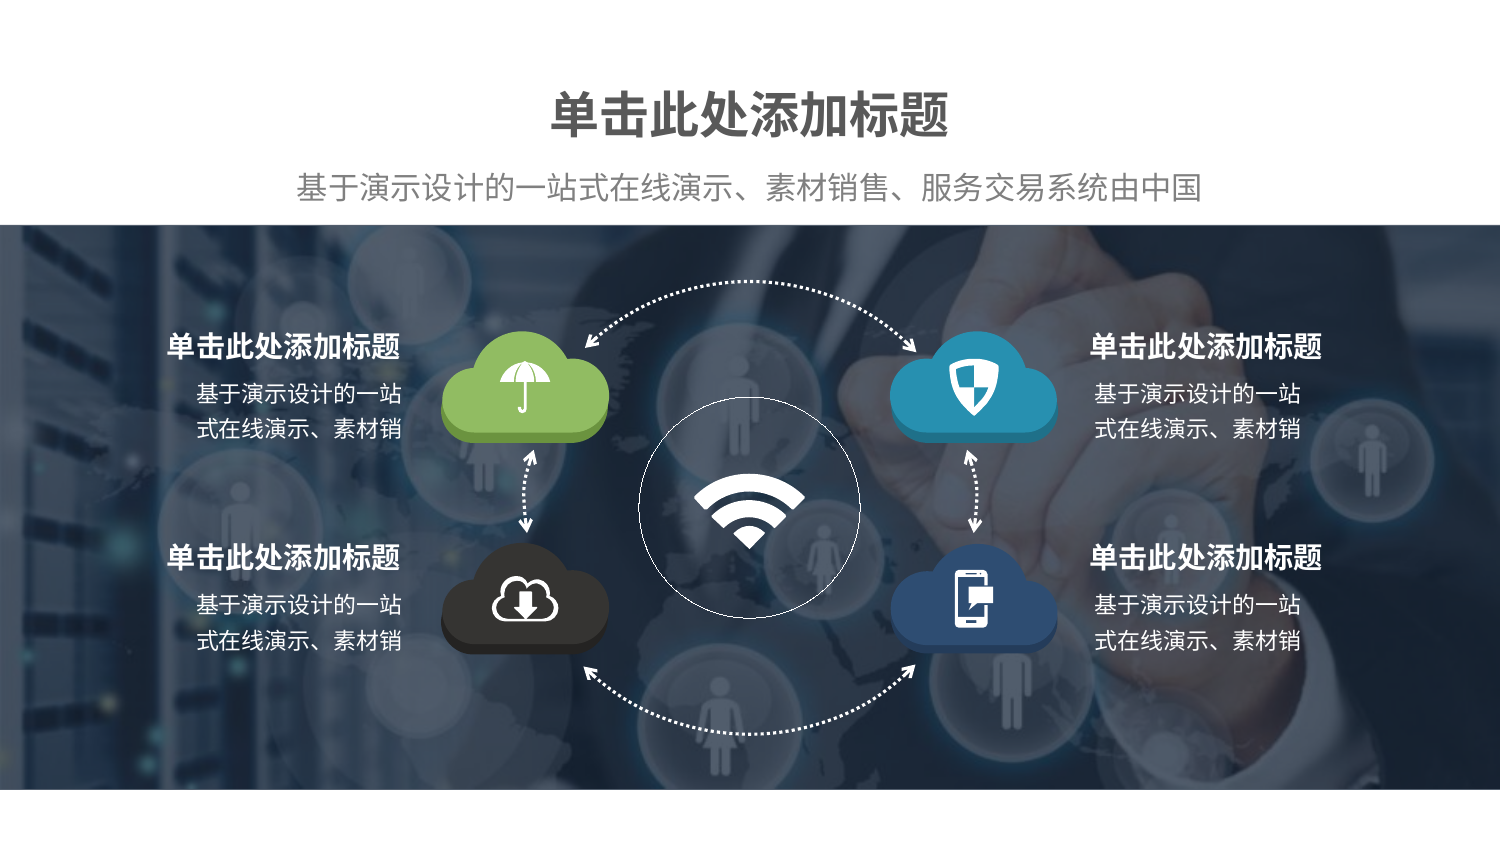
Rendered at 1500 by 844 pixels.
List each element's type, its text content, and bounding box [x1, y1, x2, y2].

text_box 单击此处添加标题 [538, 77, 962, 149]
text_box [151, 266, 1340, 749]
text_box 基于演示设计的一站式在线演示、素材销售、服务交易系统由中国 [247, 151, 1253, 212]
picture [0, 226, 1500, 789]
